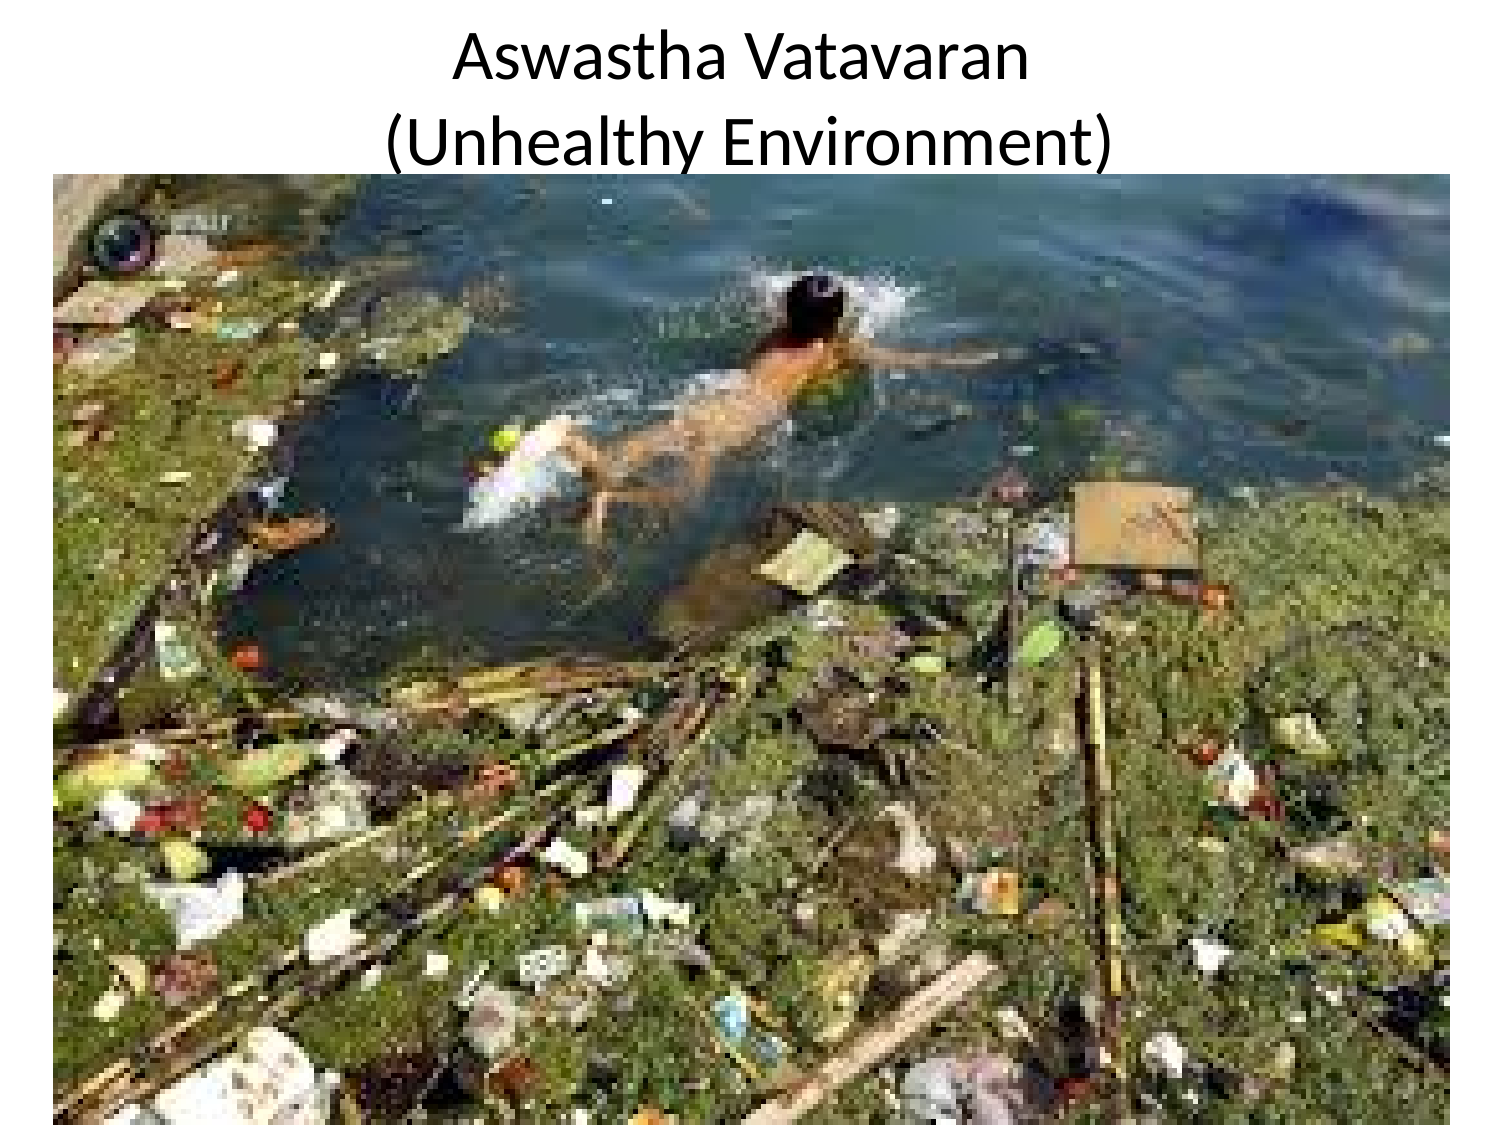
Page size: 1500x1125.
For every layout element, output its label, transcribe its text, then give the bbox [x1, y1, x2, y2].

title Aswastha Vatavaran (Unhealthy Environment) [75, 0, 1425, 173]
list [52, 174, 1451, 1125]
